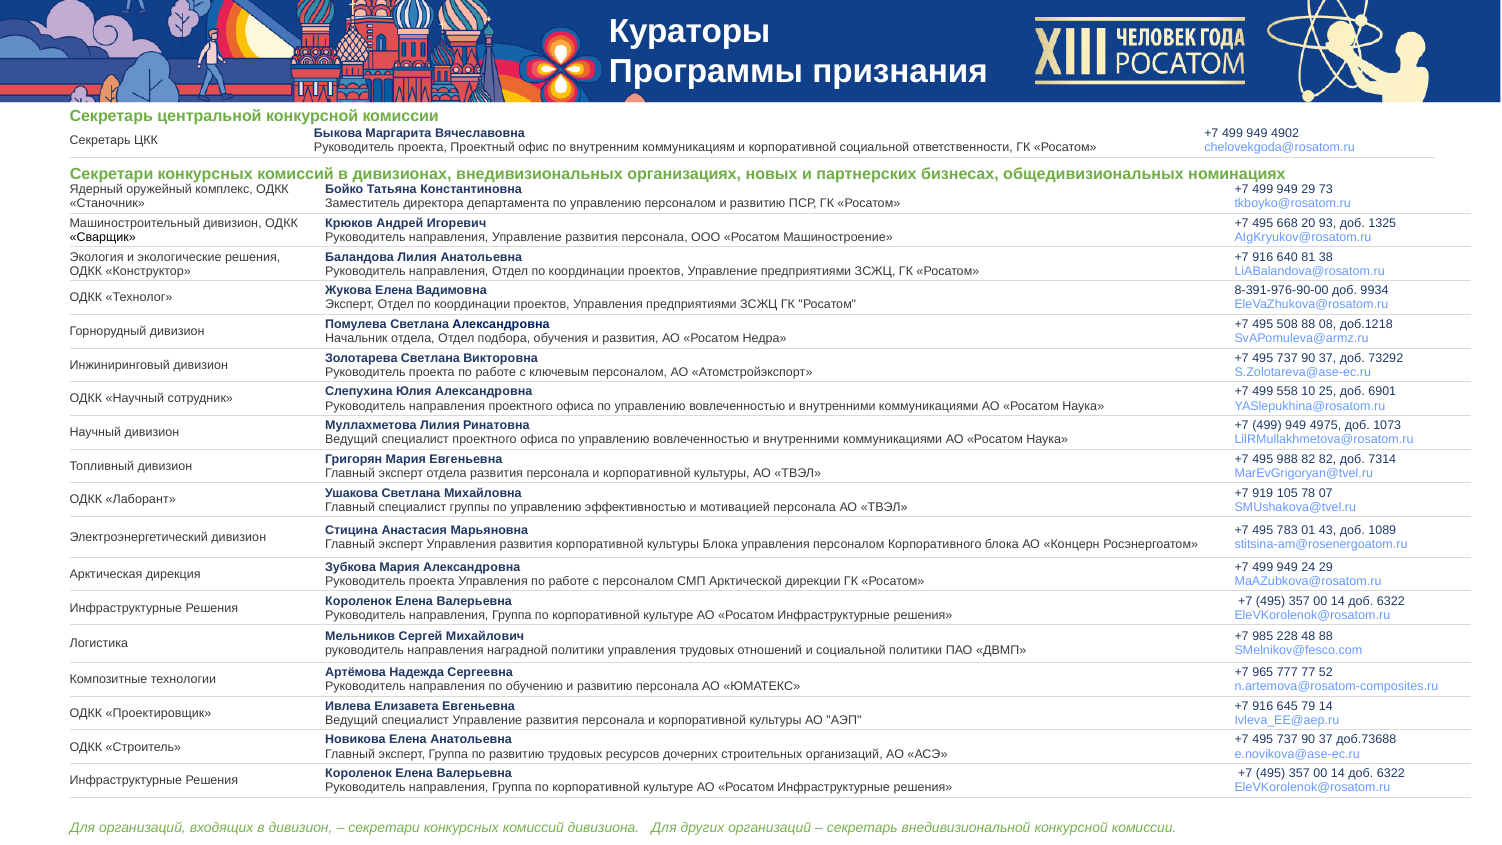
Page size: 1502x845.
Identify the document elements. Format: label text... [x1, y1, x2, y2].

table_cell +7 495 508 88 08, доб.1218 SvAPomuleva@armz.ru [1235, 315, 1471, 348]
table_cell ОДКК «Технолог» [70, 281, 325, 314]
table_cell Слепухина Юлия Александровна Руководитель направления проектного офиса по управлению вовлеченностью и внутренними коммуникациями АО «Росатом Наука» [325, 382, 1235, 415]
table_cell Электроэнергетический дивизион [70, 517, 325, 557]
table_cell Ушакова Светлана Михайловна Главный специалист группы по управлению эффективностью и мотивацией персонала АО «ТВЭЛ» [325, 483, 1235, 516]
table_cell Логистика [70, 625, 325, 662]
table_cell +7 495 783 01 43, доб. 1089 stitsina-am@rosenergoatom.ru [1235, 517, 1471, 557]
table_cell Григорян Мария Евгеньевна Главный эксперт отдела развития персонала и корпоративной культуры, АО «ТВЭЛ» [325, 450, 1235, 482]
table_header Быкова Маргарита Вячеславовна Руководитель проекта, Проектный офис по внутренним коммуникациям и корпоративной социальной ответственности, ГК «Росатом» [314, 123, 1204, 157]
table_cell Экология и экологические решения, ОДКК «Конструктор» [70, 247, 325, 280]
table_cell Помулева Светлана Александровна Начальник отдела, Отдел подбора, обучения и развития, АО «Росатом Недра» [325, 315, 1235, 348]
table_cell ОДКК «Строитель» [70, 730, 325, 763]
table_cell +7 965 777 77 52 n.artemova@rosatom-composites.ru [1235, 663, 1471, 696]
table_header +7 499 949 4902 chelovekgoda@rosatom.ru [1204, 123, 1435, 157]
table_cell Артёмова Надежда Сергеевна Руководитель направления по обучению и развитию персонала АО «ЮМАТЕКС» [325, 663, 1235, 696]
table_cell Короленок Елена Валерьевна Руководитель направления, Группа по корпоративной культуре АО «Росатом Инфраструктурные решения» [325, 764, 1235, 797]
text_box Кураторы Программы признания [608, 8, 1344, 50]
table_cell Машиностроительный дивизион, ОДКК «Сварщик» [70, 214, 325, 246]
table_cell Короленок Елена Валерьевна Руководитель направления, Группа по корпоративной культуре АО «Росатом Инфраструктурные решения» [325, 591, 1235, 624]
table_cell Жукова Елена Вадимовна Эксперт, Отдел по координации проектов, Управления предприятиями ЗСЖЦ ГК "Росатом" [325, 281, 1235, 314]
table_cell Инжиниринговый дивизион [70, 349, 325, 381]
table_cell +7 495 737 90 37 доб.73688 e.novikova@ase-ec.ru [1235, 730, 1471, 763]
table_cell 8-391-976-90-00 доб. 9934 EleVaZhukova@rosatom.ru [1235, 281, 1471, 314]
table_cell ОДКК «Лаборант» [70, 483, 325, 516]
table_cell +7 916 645 79 14 Ivleva_EE@aep.ru [1235, 697, 1471, 729]
table_cell +7 499 949 24 29 MaAZubkova@rosatom.ru [1235, 558, 1471, 590]
table_cell +7 (495) 357 00 14 доб. 6322 EleVKorolenok@rosatom.ru [1235, 591, 1471, 624]
table_cell +7 (495) 357 00 14 доб. 6322 EleVKorolenok@rosatom.ru [1235, 764, 1471, 797]
table_cell +7 499 558 10 25, доб. 6901 YASlepukhina@rosatom.ru [1235, 382, 1471, 415]
table_header Бойко Татьяна Константиновна Заместитель директора департамента по управлению персоналом и развитию ПСР, ГК «Росатом» [325, 179, 1235, 213]
text_box Секретарь центральной конкурсной комиссии [69, 105, 1210, 116]
table_cell Инфраструктурные Решения [70, 764, 325, 797]
table_cell Инфраструктурные Решения [70, 591, 325, 624]
table_cell Крюков Андрей Игоревич Руководитель направления, Управление развития персонала, ООО «Росатом Машиностроение» [325, 214, 1235, 246]
table_cell Баландова Лилия Анатольевна Руководитель направления, Отдел по координации проектов, Управление предприятиями ЗСЖЦ, ГК «Росатом» [325, 247, 1235, 280]
table_cell ОДКК «Проектировщик» [70, 697, 325, 729]
table_cell +7 916 640 81 38 LiABalandova@rosatom.ru [1235, 247, 1471, 280]
table_header +7 499 949 29 73 tkboyko@rosatom.ru [1235, 179, 1471, 213]
table_cell Топливный дивизион [70, 450, 325, 482]
table_cell Научный дивизион [70, 416, 325, 449]
table_cell +7 495 988 82 82, доб. 7314 MarEvGrigoryan@tvel.ru [1235, 450, 1471, 482]
text_box Секретари конкурсных комиссий в дивизионах, внедивизиональных организациях, новых и партнерских бизнесах, общедивизиональных номинациях [69, 163, 1404, 201]
table_cell Золотарева Светлана Викторовна Руководитель проекта по работе с ключевым персоналом, АО «Атомстройэкспорт» [325, 349, 1235, 381]
picture [0, 0, 1501, 844]
table_cell ОДКК «Научный сотрудник» [70, 382, 325, 415]
table_cell +7 495 668 20 93, доб. 1325 AIgKryukov@rosatom.ru [1235, 214, 1471, 246]
table_cell Ивлева Елизавета Евгеньевна Ведущий специалист Управление развития персонала и корпоративной культуры АО "АЭП" [325, 697, 1235, 729]
table_cell Стицина Анастасия Марьяновна Главный эксперт Управления развития корпоративной культуры Блока управления персоналом Корпоративного блока АО «Концерн Росэнергоатом» [325, 517, 1235, 557]
table_cell Зубкова Мария Александровна Руководитель проекта Управления по работе с персоналом СМП Арктической дирекции ГК «Росатом» [325, 558, 1235, 590]
table_cell +7 985 228 48 88 SMelnikov@fesco.com [1235, 625, 1471, 662]
table_cell Муллахметова Лилия Ринатовна Ведущий специалист проектного офиса по управлению вовлеченностью и внутренними коммуникациями АО «Росатом Наука» [325, 416, 1235, 449]
table_cell +7 (499) 949 4975, доб. 1073 LilRMullakhmetova@rosatom.ru [1235, 416, 1471, 449]
table_header Секретарь ЦКК [70, 123, 314, 157]
text_box Для организаций, входящих в дивизион, – секретари конкурсных комиссий дивизиона. Для других организаций – секретарь внедивизиональной конкурсной комиссии. [55, 811, 1256, 843]
table_cell Композитные технологии [70, 663, 325, 696]
table_cell +7 919 105 78 07 SMUshakova@tvel.ru [1235, 483, 1471, 516]
table_header Ядерный оружейный комплекс, ОДКК «Станочник» [70, 179, 325, 213]
table_cell Мельников Сергей Михайлович руководитель направления наградной политики управления трудовых отношений и социальной политики ПАО «ДВМП» [325, 625, 1235, 662]
table_cell +7 495 737 90 37, доб. 73292 S.Zolotareva@ase-ec.ru [1235, 349, 1471, 381]
table_cell Новикова Елена Анатольевна Главный эксперт, Группа по развитию трудовых ресурсов дочерних строительных организаций, АО «АСЭ» [325, 730, 1235, 763]
table_cell Горнорудный дивизион [70, 315, 325, 348]
table_cell Арктическая дирекция [70, 558, 325, 590]
